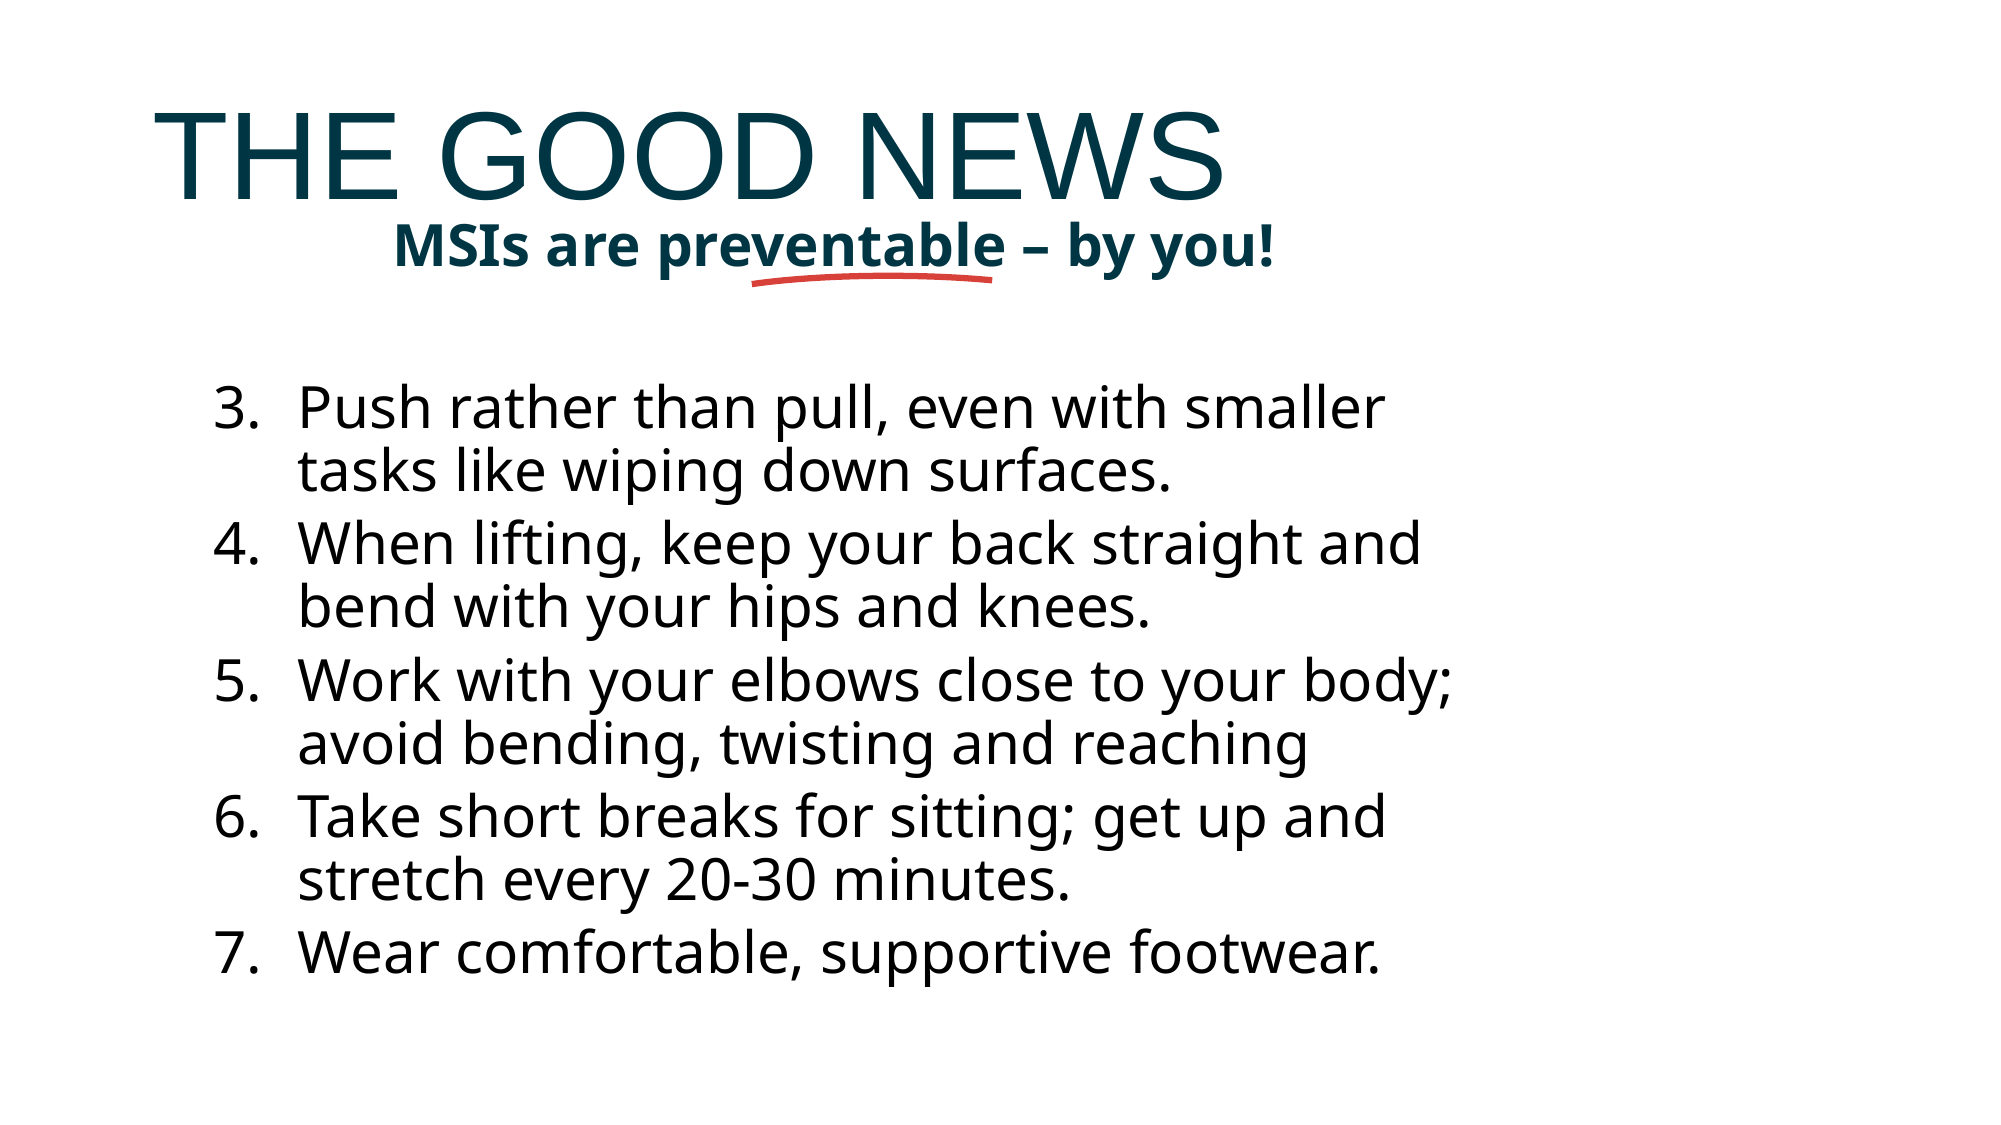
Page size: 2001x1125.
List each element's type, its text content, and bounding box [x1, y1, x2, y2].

text_box Push rather than pull, even with smaller tasks like wiping down surfaces. When lifting, keep your back straight and bend with your hips and knees. Work with your elbows close to your body; avoid bending, twisting and reaching Take short breaks for sitting; get up and stretch every 20-30 minutes. Wear comfortable, supportive footwear. [123, 370, 1544, 1030]
text_box MSIs are preventable – by you! [377, 191, 2000, 304]
title THE GOOD NEWS [137, 69, 1863, 249]
